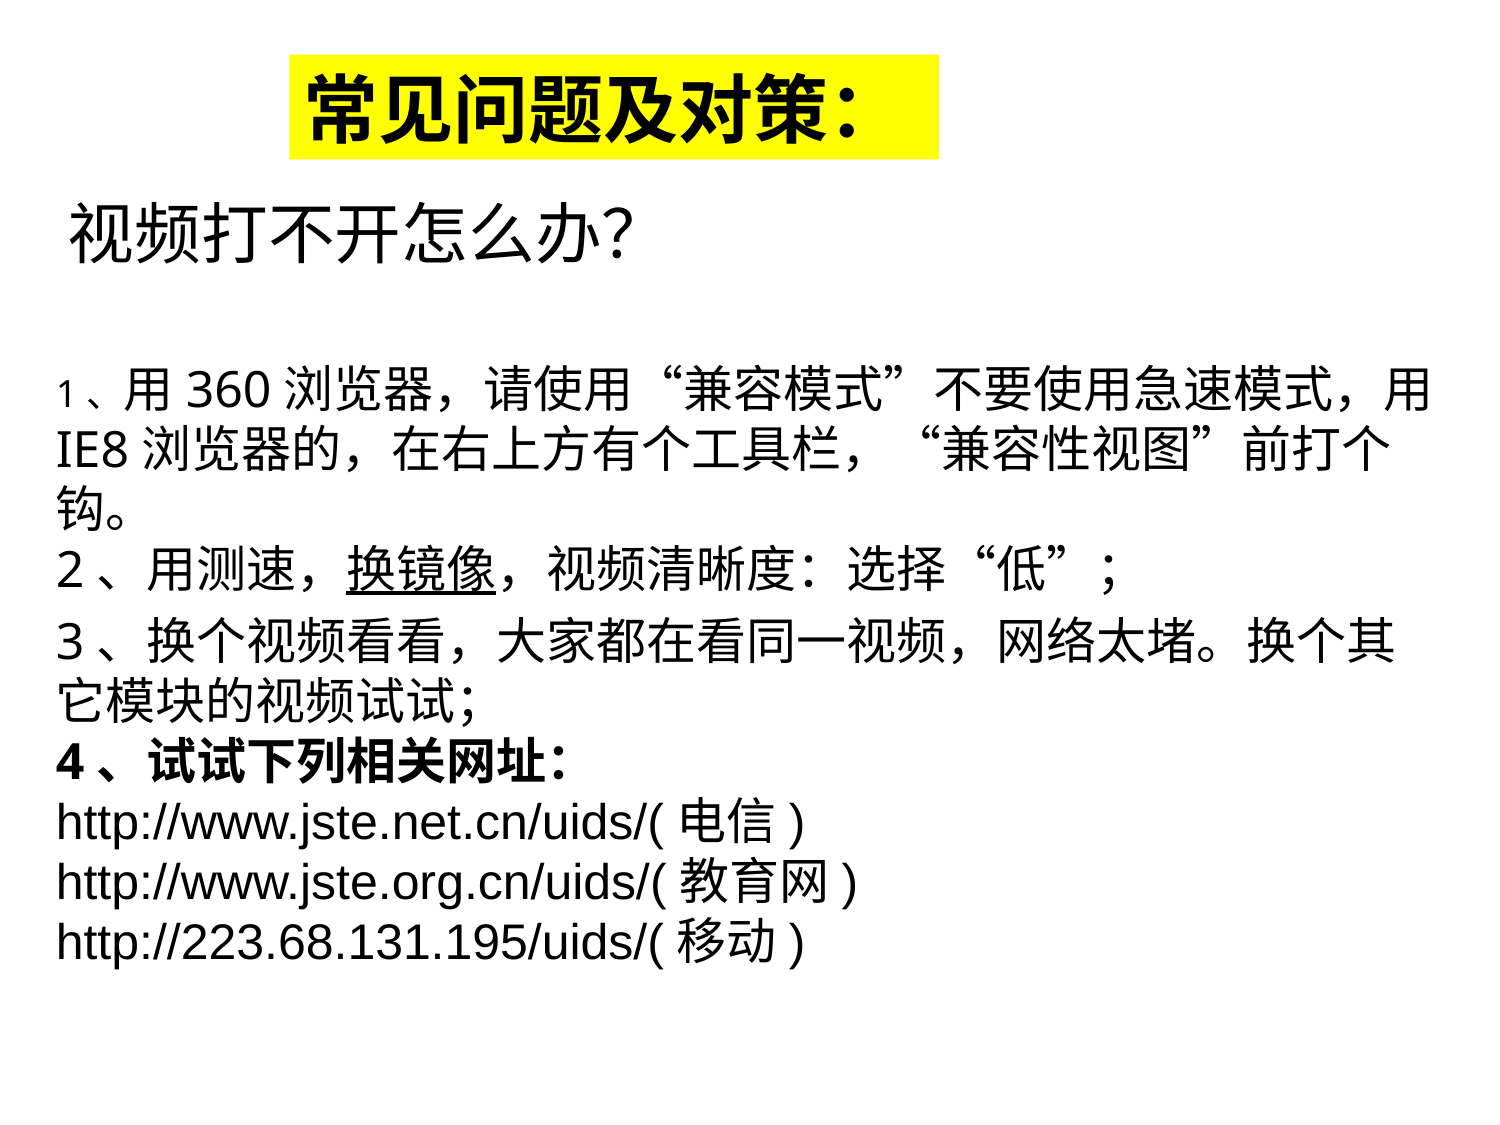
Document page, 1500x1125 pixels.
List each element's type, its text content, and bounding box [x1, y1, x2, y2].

text_box 常见问题及对策： [289, 54, 939, 160]
text_box 视频打不开怎么办？ [53, 184, 1247, 280]
text_box 1、用360浏览器，请使用“兼容模式”不要使用急速模式，用IE8浏览器的，在右上方有个工具栏，“兼容性视图”前打个钩。 2、用测速，换镜像，视频清晰度：选择“低”； 3、换个视频看看，大家都在看同一视频，网络太堵。换个其它模块的视频试试； 4、试试下列相关网址： http://www.jste.net.cn/uids/(电信) http://www.jste.org.cn/uids/(教育网) http://223.68.131.195/uids/(移动) [41, 349, 1459, 1038]
